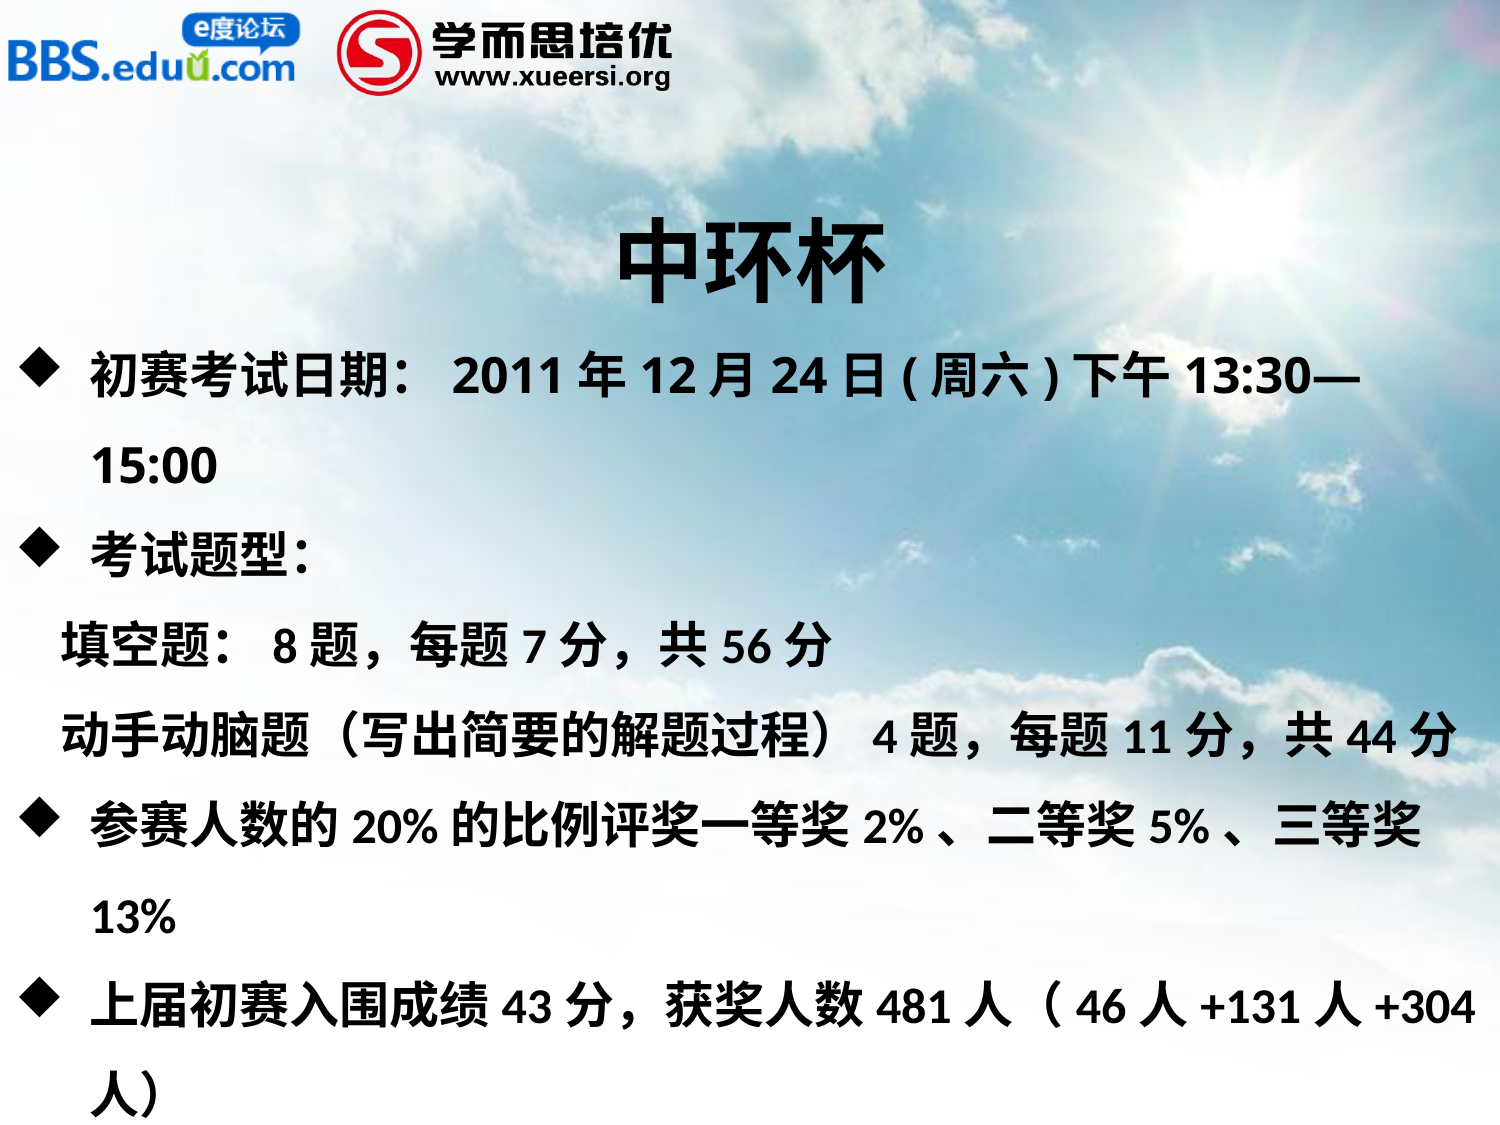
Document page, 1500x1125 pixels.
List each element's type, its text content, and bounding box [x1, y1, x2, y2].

picture [0, 0, 1500, 196]
text_box 中环杯 初赛考试日期：2011年12月24日(周六)下午13:30—15:00 考试题型： 填空题：8题，每题7分，共56分 动手动脑题（写出简要的解题过程）4题，每题11分，共44分 参赛人数的20%的比例评奖一等奖2%、二等奖5%、三等奖13% 上届初赛入围成绩43分，获奖人数481人（46人+131人+304人） [0, 196, 1500, 1125]
